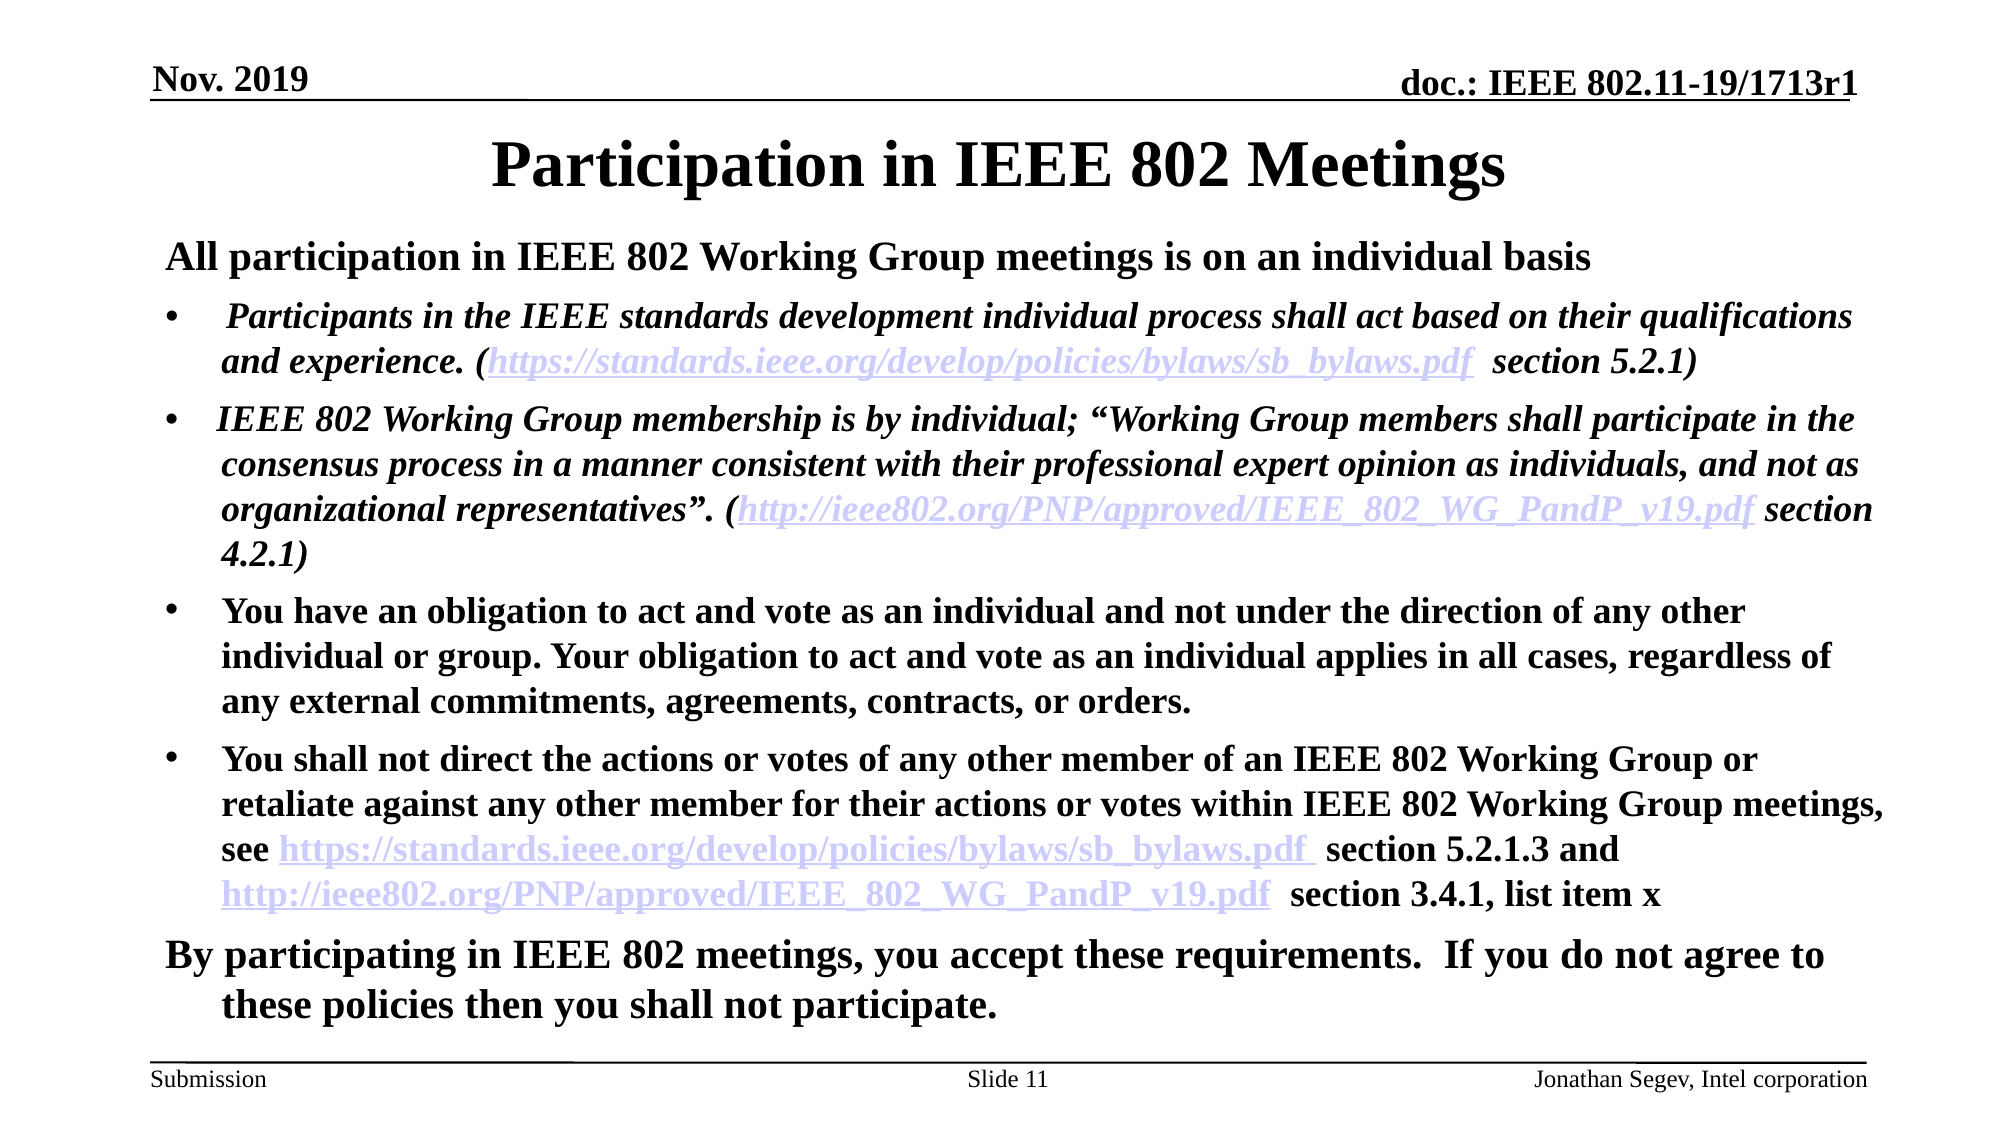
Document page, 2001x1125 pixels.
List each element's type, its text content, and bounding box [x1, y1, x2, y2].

title Participation in IEEE 802 Meetings [149, 112, 1850, 209]
list All participation in IEEE 802 Working Group meetings is on an individual basis • Participants in the IEEE standards development individual process shall act based on their qualifications and experience. (https://standards.ieee.org/develop/policies/bylaws/sb_bylaws.pdf section 5.2.1) • IEEE 802 Working Group membership is by individual; “Working Group members shall participate in the consensus process in a manner consistent with their professional expert opinion as individuals, and not as organizational representatives”. (http://ieee802.org/PNP/approved/IEEE_802_WG_PandP_v19.pdf section 4.2.1) You have an obligation to act and vote as an individual and not under the direction of any other individual or group. Your obligation to act and vote as an individual applies in all cases, regardless of any external commitments, agreements, contracts, or orders. You shall not direct the actions or votes of any other member of an IEEE 802 Working Group or retaliate against any other member for their actions or votes within IEEE 802 Working Group meetings, see https://standards.ieee.org/develop/policies/bylaws/sb_bylaws.pdf section 5.2.1.3 and http://ieee802.org/PNP/approved/IEEE_802_WG_PandP_v19.pdf section 3.4.1, list item x By participating in IEEE 802 meetings, you accept these requirements. If you do not agree to these policies then you shall not participate. [149, 220, 1910, 1000]
footer Jonathan Segev, Intel corporation [1171, 1061, 1869, 1093]
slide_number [152, 54, 563, 100]
slide_number Slide 11 [950, 1061, 1067, 1123]
